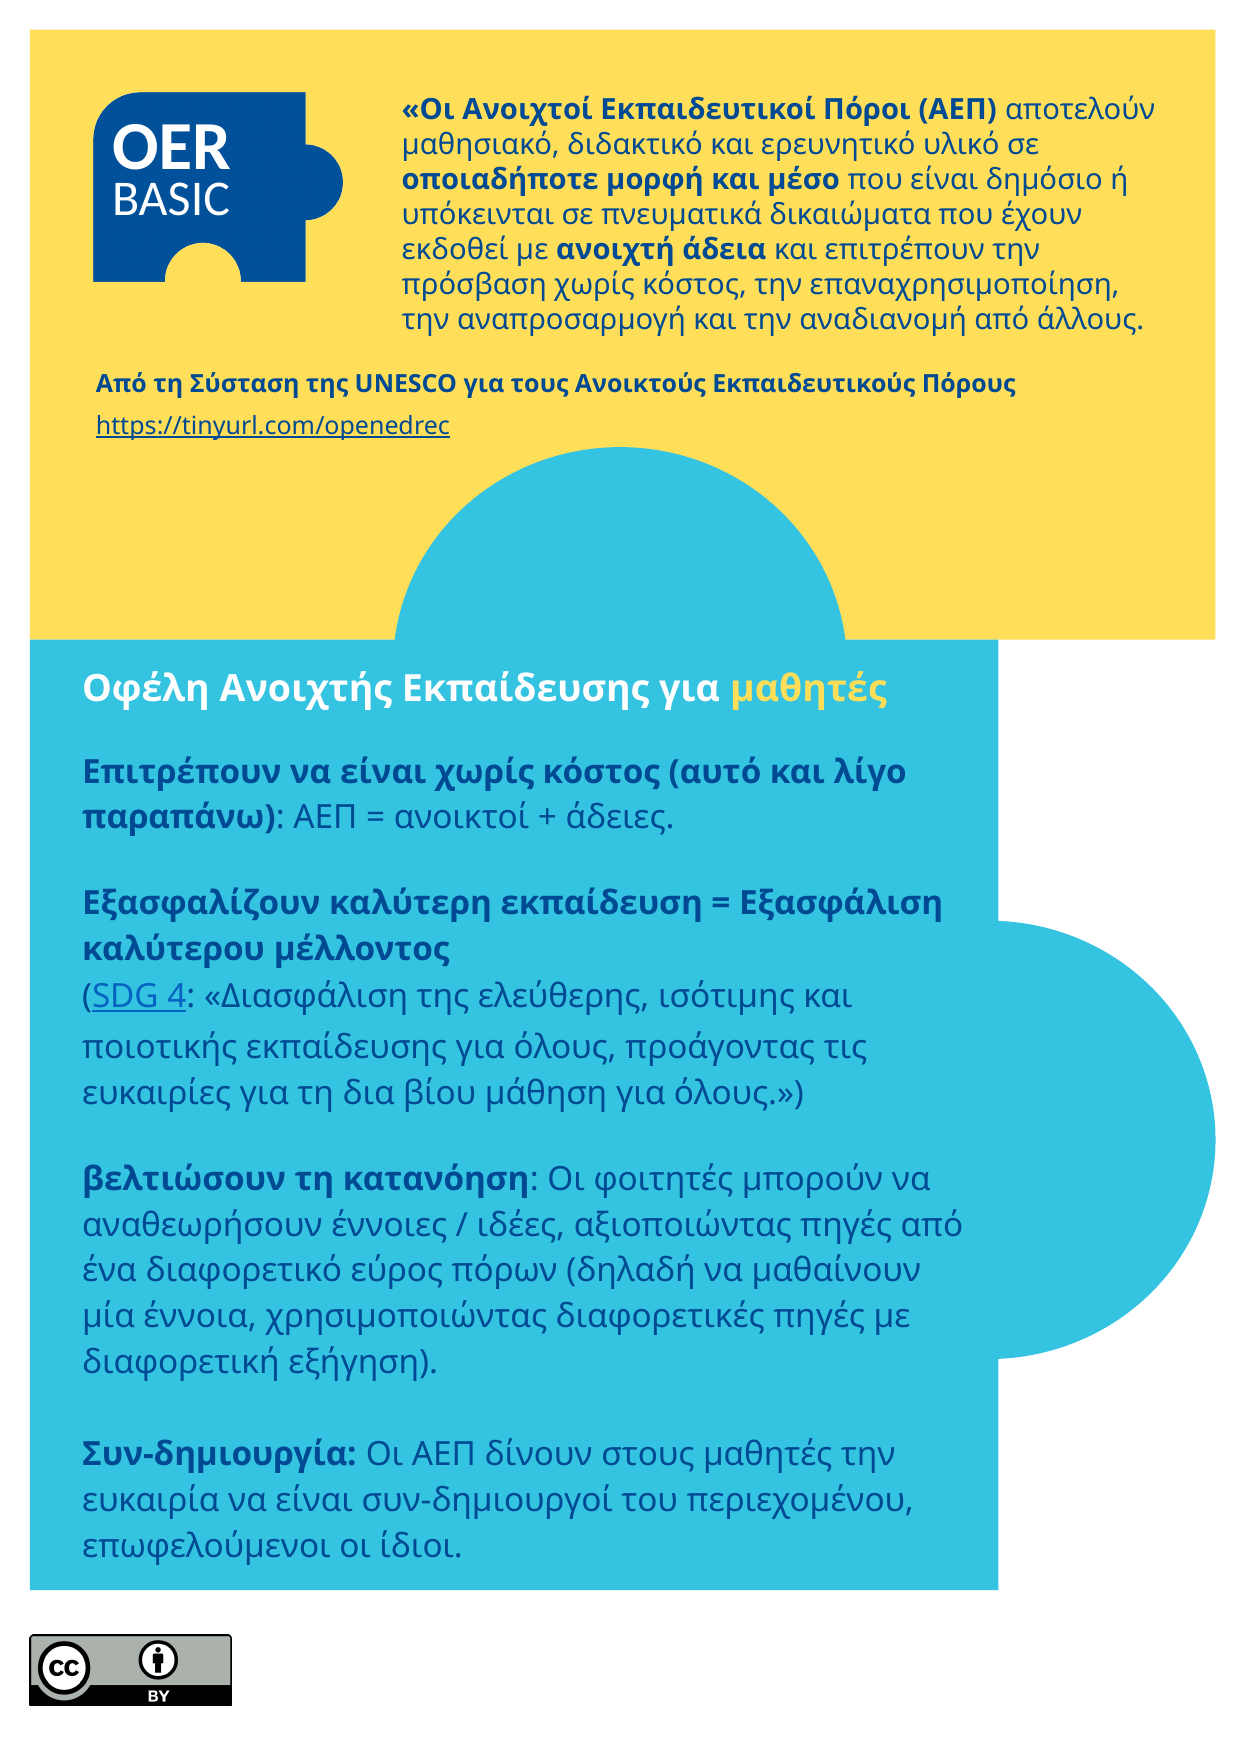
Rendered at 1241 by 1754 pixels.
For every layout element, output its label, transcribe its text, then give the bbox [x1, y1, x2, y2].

text_box [29, 29, 1216, 639]
text_box Οφέλη Ανοιχτής Εκπαίδευσης για μαθητές Επιτρέπουν να είναι χωρίς κόστος (αυτό και λίγο παραπάνω): ΑΕΠ = ανοικτοί + άδειες. Εξασφαλίζουν καλύτερη εκπαίδευση = Εξασφάλιση καλύτερου μέλλοντος (SDG 4: «Διασφάλιση της ελεύθερης, ισότιμης και ποιοτικής εκπαίδευσης για όλους, προάγοντας τις ευκαιρίες για τη δια βίου μάθηση για όλους.») βελτιώσουν τη κατανόηση: Οι φοιτητές μπορούν να αναθεωρήσουν έννοιες / ιδέες, αξιοποιώντας πηγές από ένα διαφορετικό εύρος πόρων (δηλαδή να μαθαίνουν μία έννοια, χρησιμοποιώντας διαφορετικές πηγές με διαφορετική εξήγηση). Συν-δημιουργία: Οι ΑΕΠ δίνουν στους μαθητές την ευκαιρία να είναι συν-δημιουργοί του περιεχομένου, επωφελούμενοι οι ίδιοι. [67, 648, 999, 1579]
picture [29, 1634, 233, 1706]
text_box [29, 639, 999, 1591]
text_box [393, 453, 847, 648]
text_box «Οι Ανοιχτοί Εκπαιδευτικοί Πόροι (ΑΕΠ) αποτελούν μαθησιακό, διδακτικό και ερευνητικό υλικό σε οποιαδήποτε μορφή και μέσο που είναι δημόσιο ή υπόκεινται σε πνευματικά δικαιώματα που έχουν εκδοθεί με ανοιχτή άδεια και επιτρέπουν την πρόσβαση χωρίς κόστος, την επαναχρησιμοποίηση, την αναπροσαρμογή και την αναδιανομή από άλλους. [386, 75, 1175, 350]
picture [93, 92, 343, 282]
text_box Από τη Σύσταση της UNESCO για τους Ανοικτούς Εκπαιδευτικούς Πόρους https://tinyurl.com/openedrec [80, 365, 1241, 453]
text_box [999, 920, 1216, 1359]
text_box [677, 453, 1216, 640]
